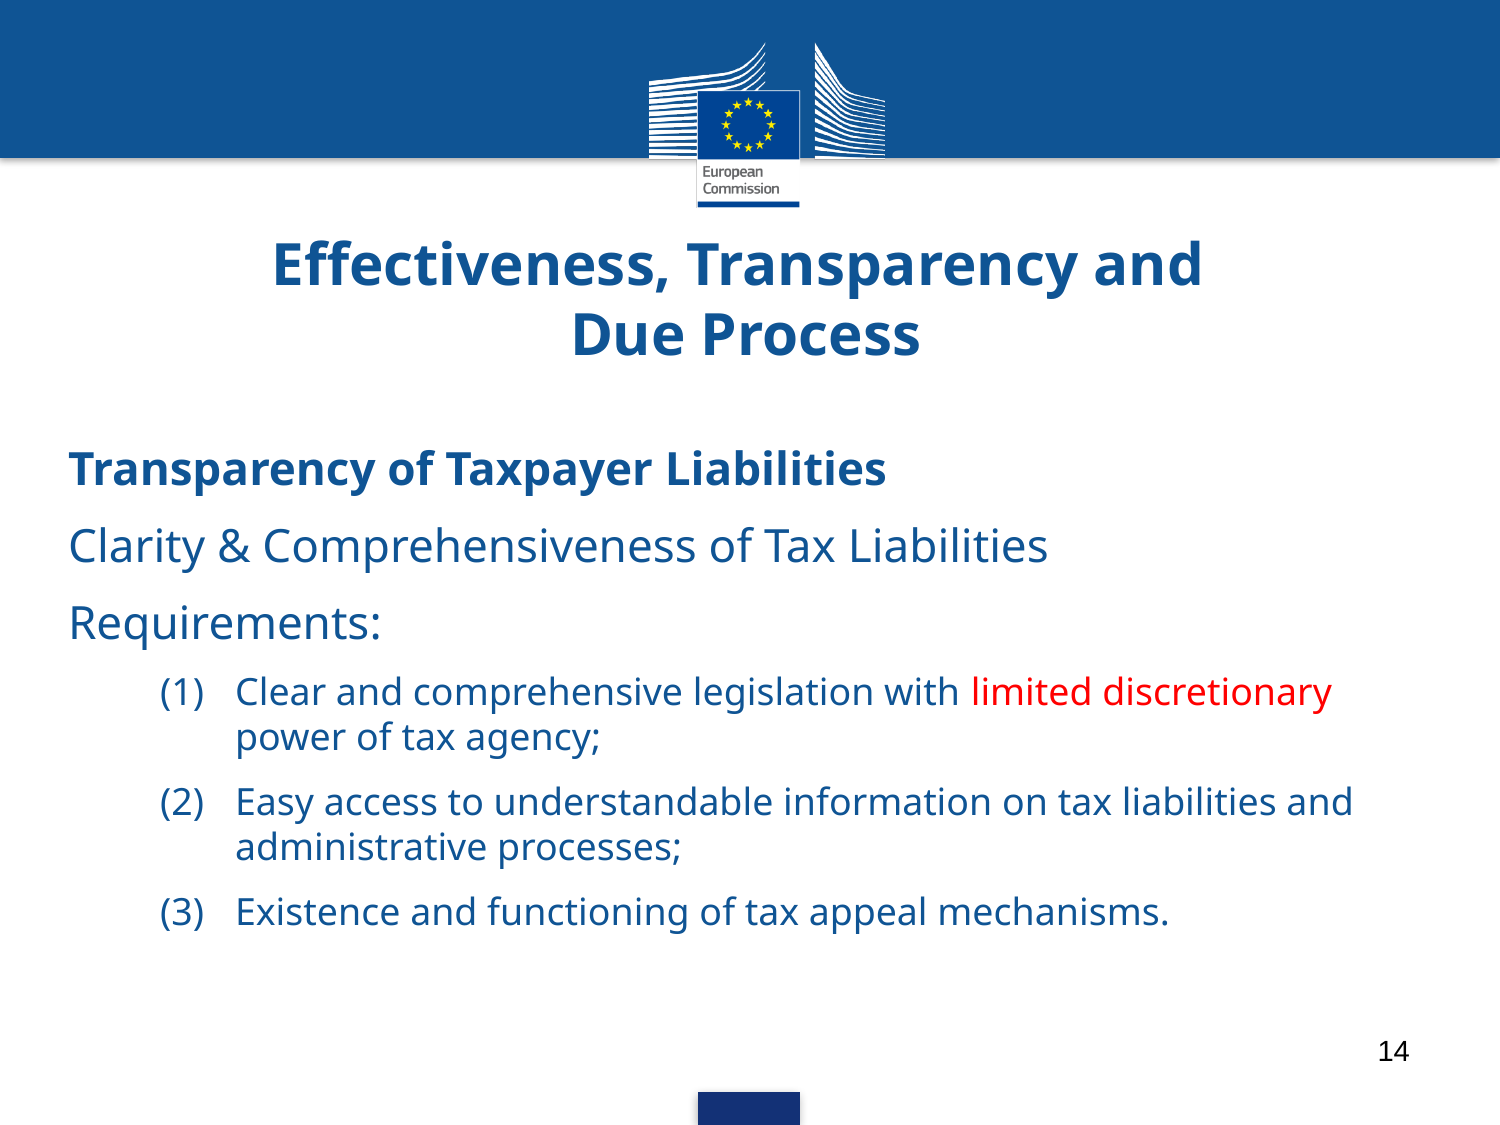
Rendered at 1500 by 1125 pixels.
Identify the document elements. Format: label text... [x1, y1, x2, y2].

list Transparency of Taxpayer Liabilities Clarity & Comprehensiveness of Tax Liabilities Requirements: (1) Clear and comprehensive legislation with limited discretionary power of tax agency; (2) Easy access to understandable information on tax liabilities and administrative processes; Existence and functioning of tax appeal mechanisms. [52, 432, 1436, 1000]
picture [649, 42, 885, 208]
text_box Effectiveness, Transparency and Due Process [56, 219, 1436, 375]
slide_number 14 [1074, 1024, 1426, 1103]
